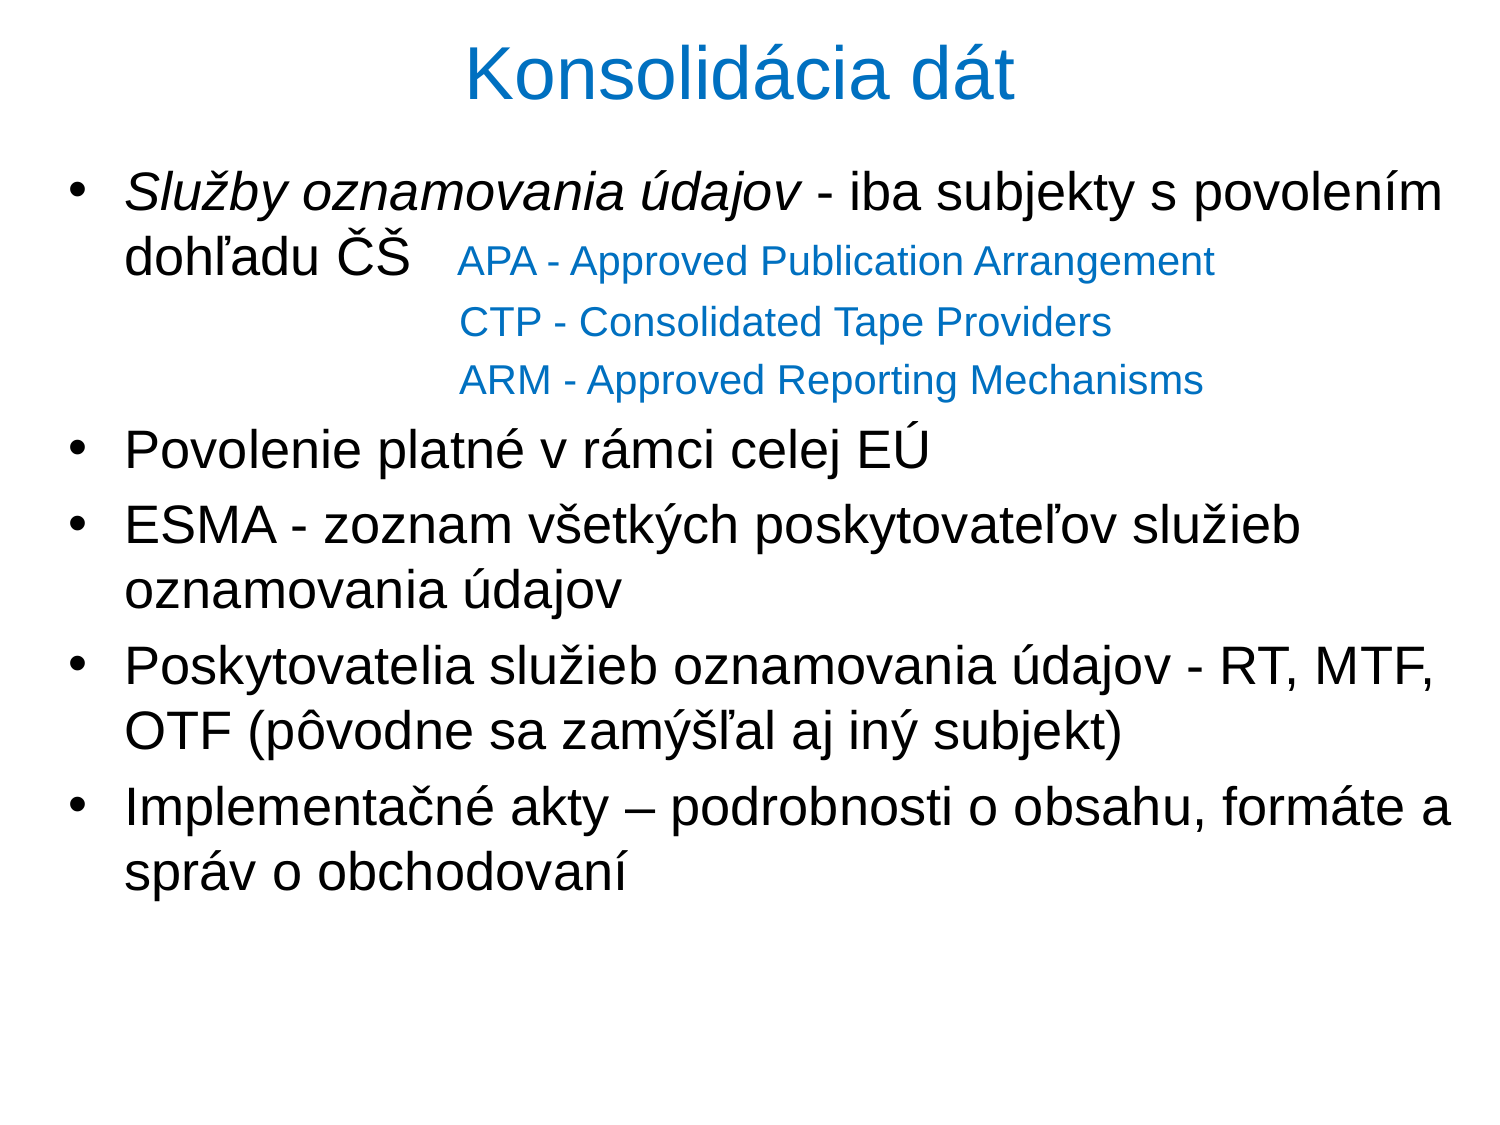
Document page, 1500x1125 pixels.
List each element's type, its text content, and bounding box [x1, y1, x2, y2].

title Konsolidácia dát [64, 0, 1415, 140]
list Služby oznamovania údajov - iba subjekty s povolením dohľadu ČŠ APA - Approved Publication Arrangement CTP - Consolidated Tape Providers ARM - Approved Reporting Mechanisms Povolenie platné v rámci celej EÚ ESMA - zoznam všetkých poskytovateľov služieb oznamovania údajov Poskytovatelia služieb oznamovania údajov - RT, MTF, OTF (pôvodne sa zamýšľal aj iný subjekt) Implementačné akty – podrobnosti o obsahu, formáte a správ o obchodovaní [53, 149, 1471, 1005]
